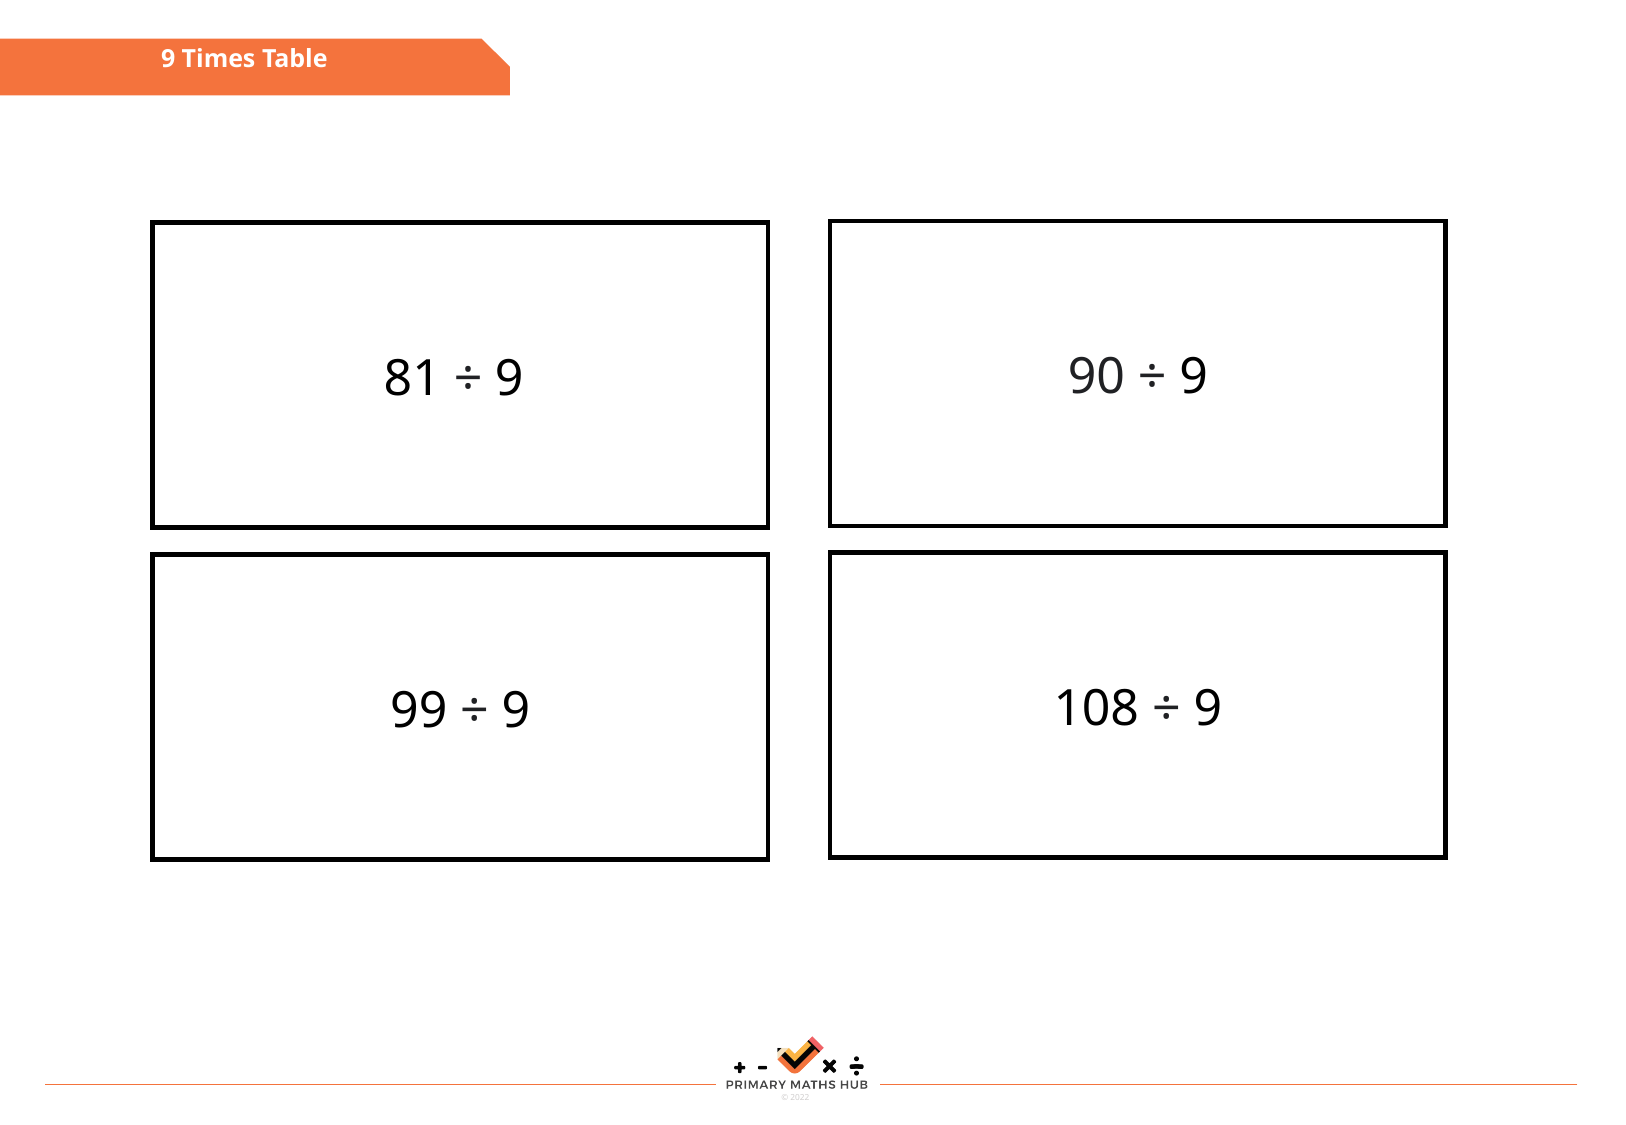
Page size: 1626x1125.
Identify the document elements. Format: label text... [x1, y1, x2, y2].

text_box © 2022 [720, 1084, 870, 1110]
text_box 108 ÷ 9 [829, 552, 1447, 859]
text_box 9 Times Table [0, 37, 511, 97]
text_box 81 ÷ 9 [151, 222, 769, 529]
text_box 90 ÷ 9 [829, 220, 1447, 527]
text_box 99 ÷ 9 [151, 553, 769, 860]
picture [722, 1034, 872, 1094]
